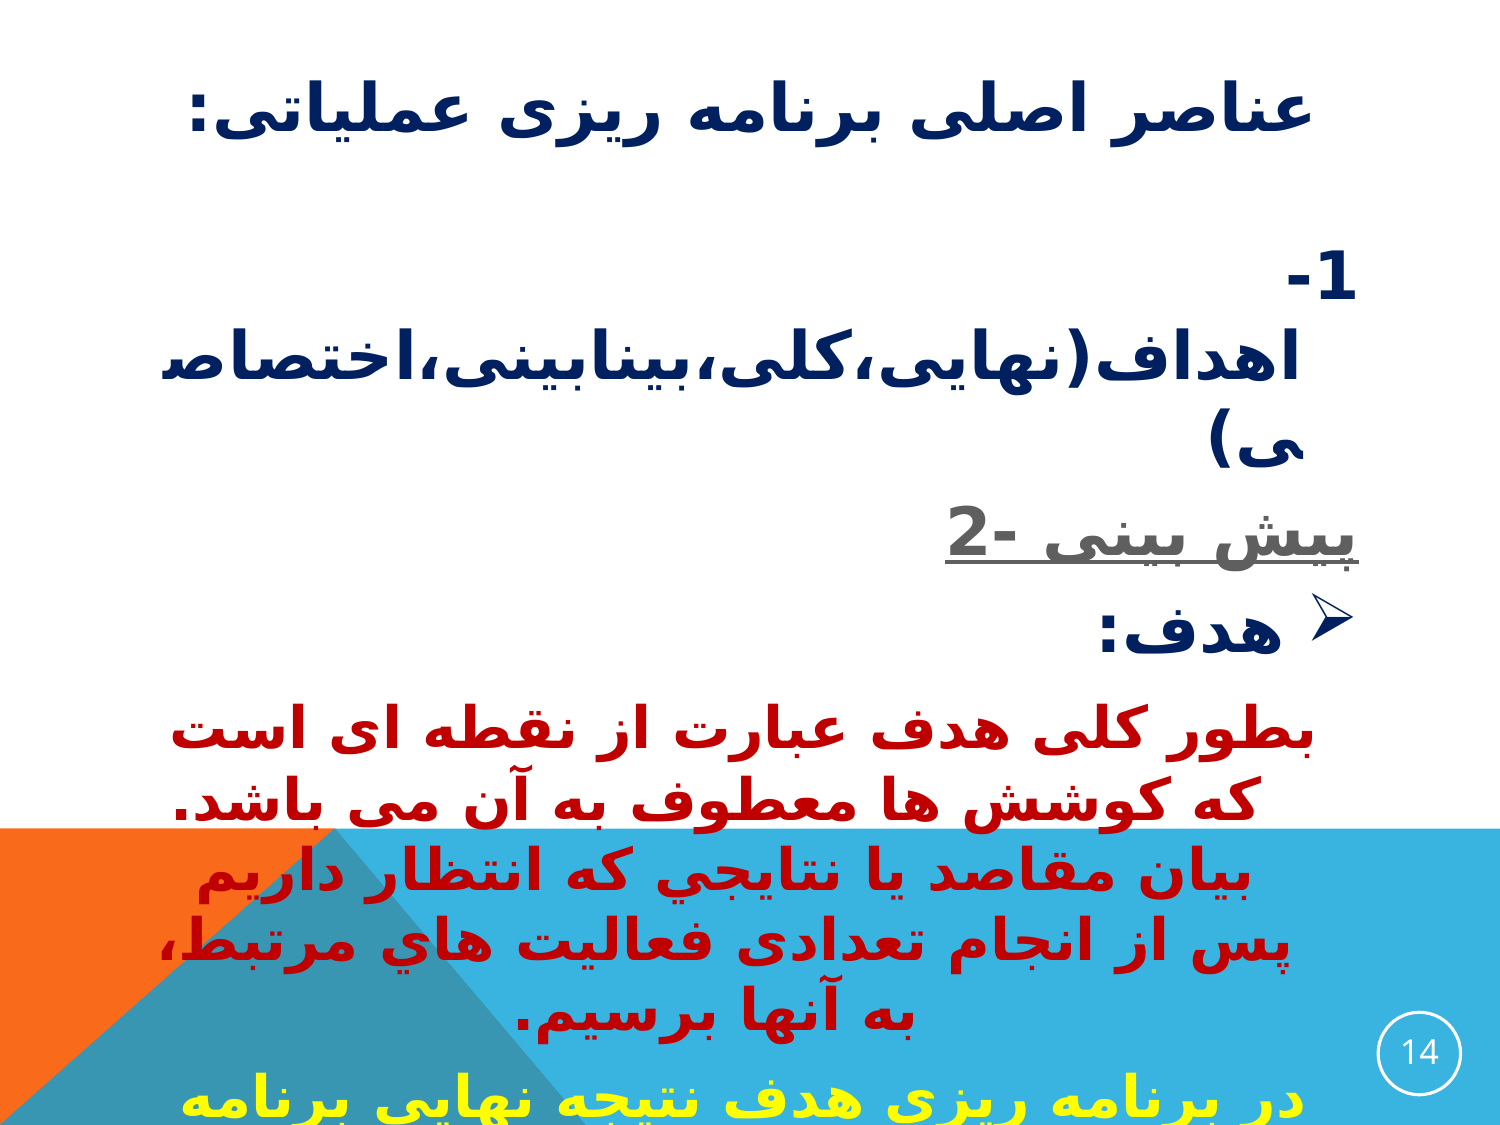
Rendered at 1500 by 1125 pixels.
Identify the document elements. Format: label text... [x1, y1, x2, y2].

title عناصر اصلی برنامه ریزی عملیاتی: [135, 60, 1369, 150]
list 1- اهداف(نهایی،کلی،بینابینی،اختصاصی) 2- پیش بینی هدف: بطور کلی هدف عبارت از نقطه ای است که کوشش ها معطوف به آن می باشد. بيان مقاصد يا نتايجي كه انتظار داريم پس از انجام تعدادی فعاليت هاي مرتبط، به آنها برسیم. در برنامه ریزی هدف نتیجه نهایی برنامه بوده که مقصود برنامه ریز نیل به آن می باشد. [112, 224, 1375, 1025]
slide_number 14 [1376, 1010, 1463, 1097]
